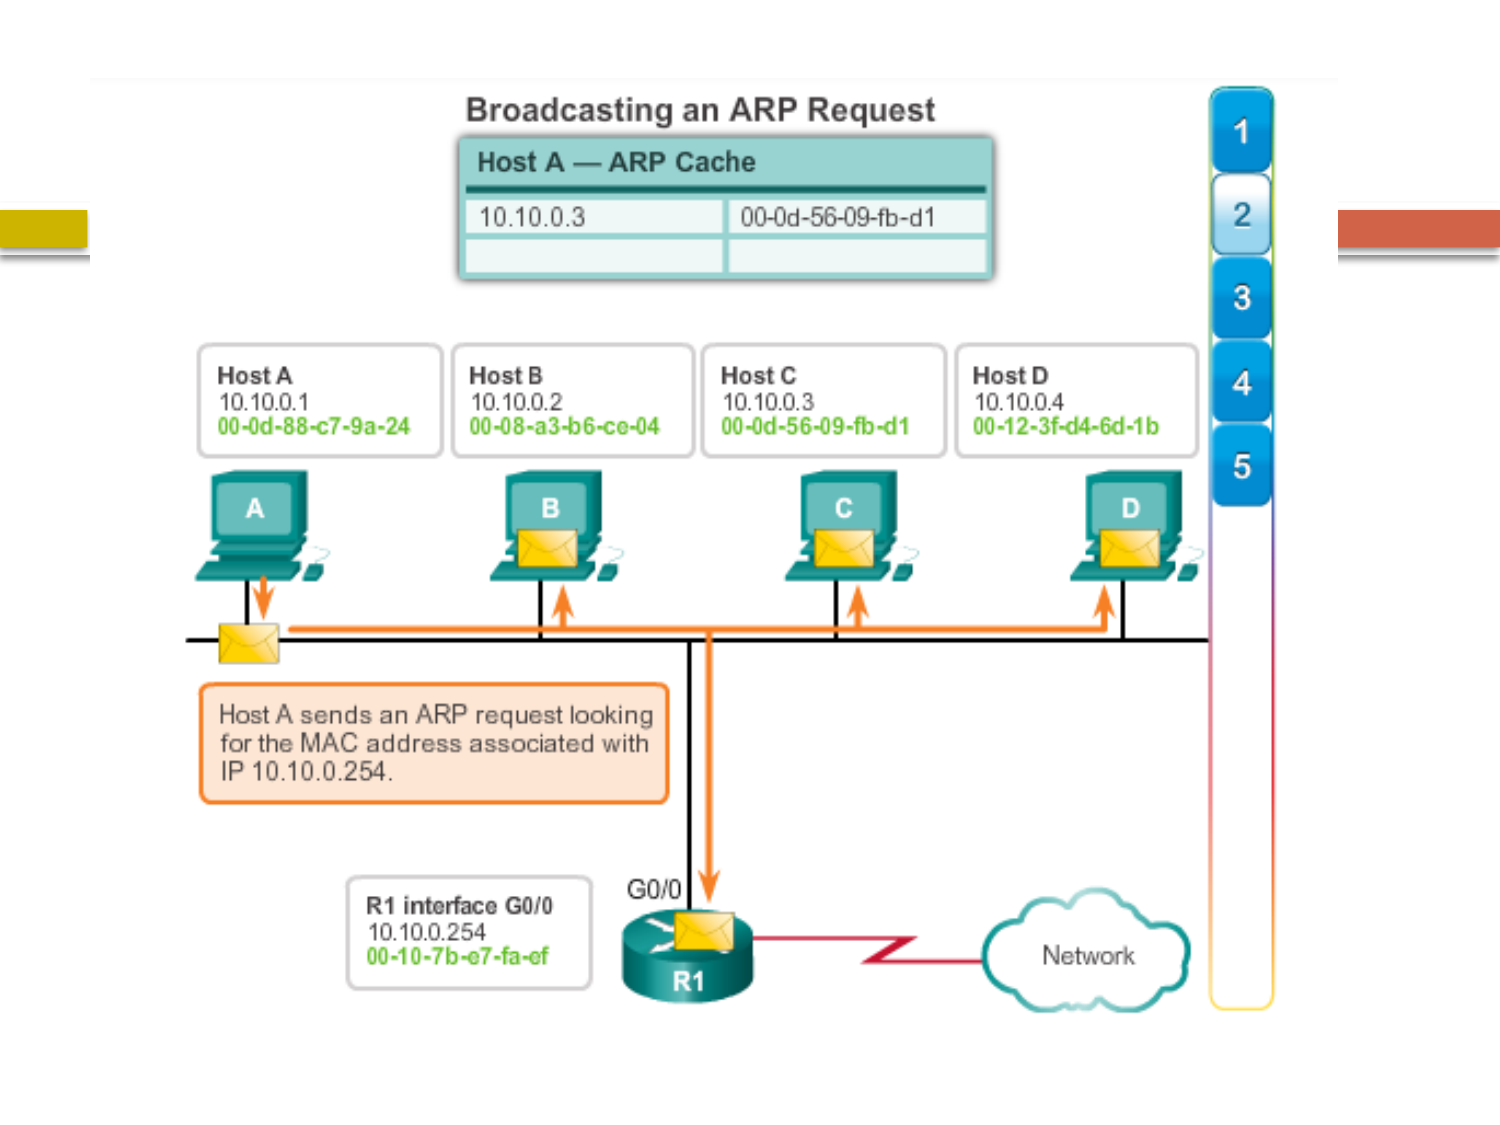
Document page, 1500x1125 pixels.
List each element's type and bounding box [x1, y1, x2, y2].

picture [90, 78, 1338, 1079]
